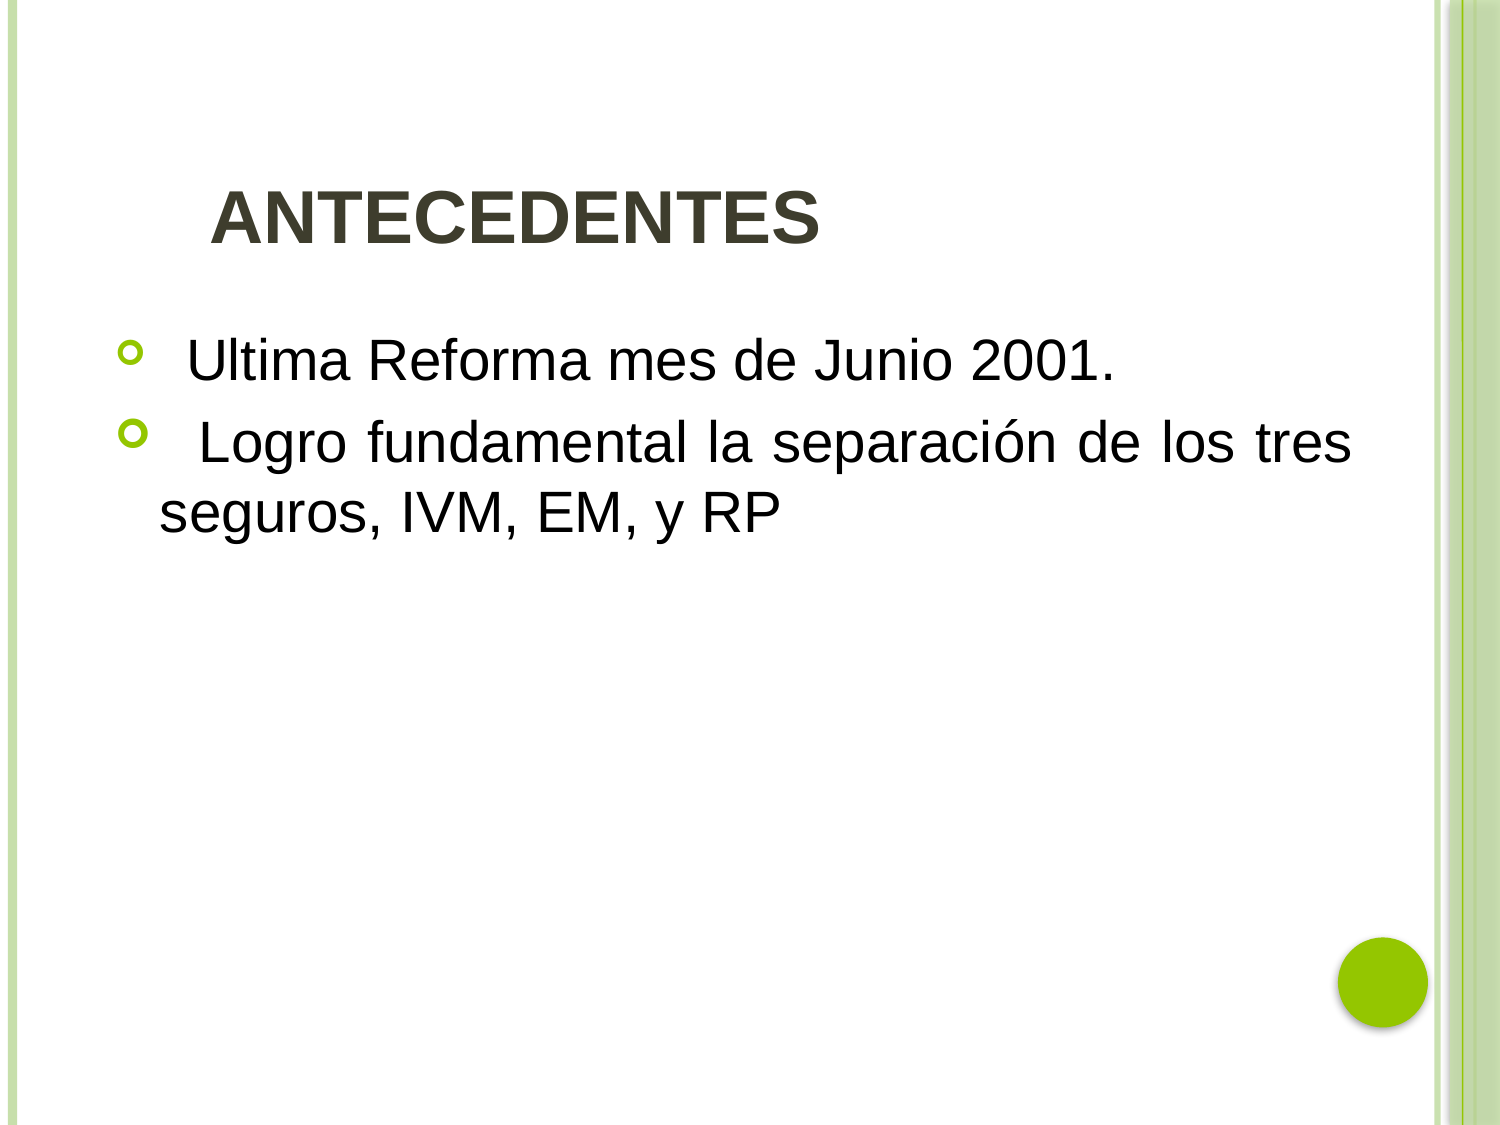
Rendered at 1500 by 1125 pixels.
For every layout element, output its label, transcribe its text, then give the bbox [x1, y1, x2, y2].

list Ultima Reforma mes de Junio 2001. Logro fundamental la separación de los tres seguros, IVM, EM, y RP [100, 314, 1370, 811]
title Antecedentes [194, 113, 1317, 266]
